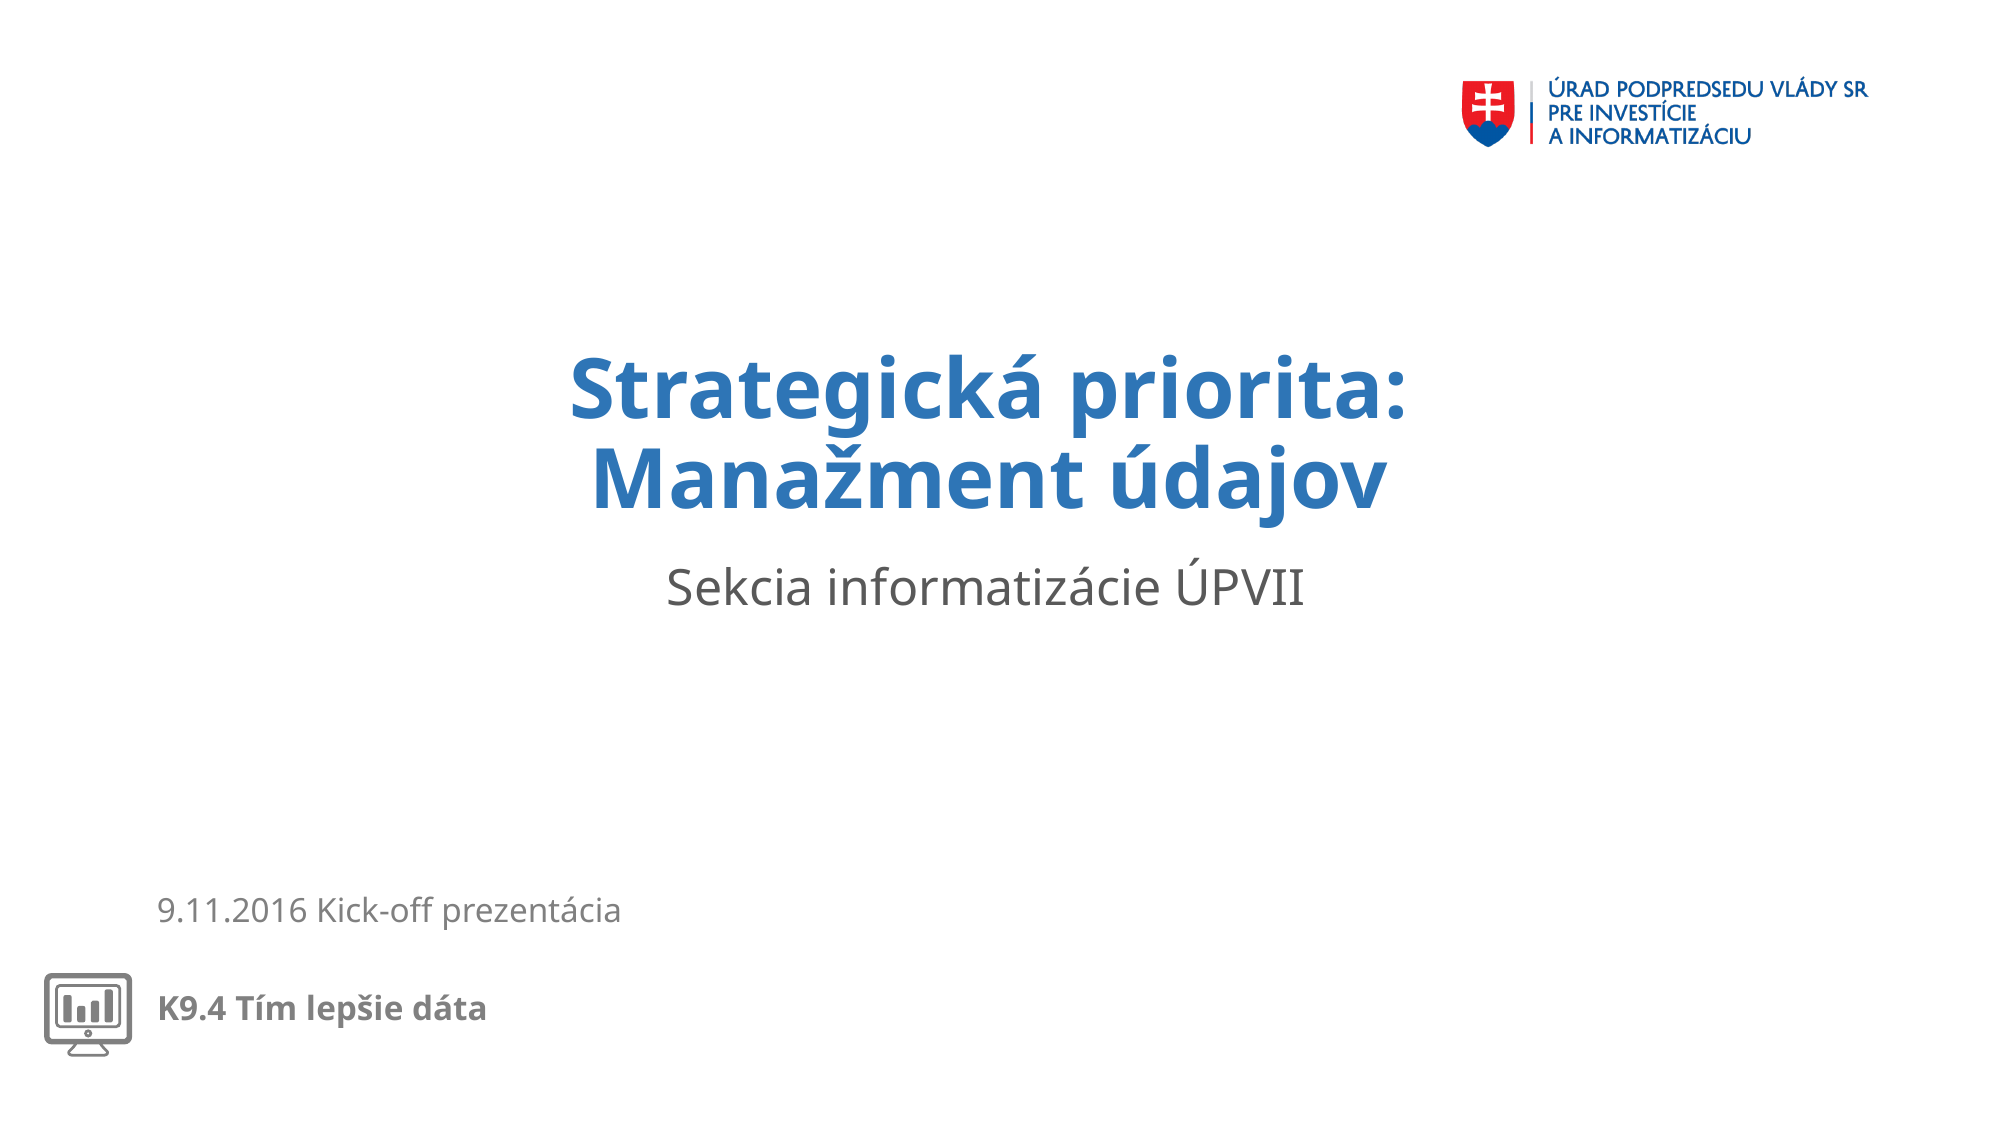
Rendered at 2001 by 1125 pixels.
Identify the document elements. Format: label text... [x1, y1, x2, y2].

title Strategická priorita: Manažment údajov [249, 142, 1750, 535]
text_box 9.11.2016 Kick-off prezentácia [142, 881, 720, 937]
subtitle Sekcia informatizácie ÚPVII [236, 555, 1737, 625]
picture [1412, 30, 1918, 194]
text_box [44, 973, 133, 1057]
text_box K9.4 Tím lepšie dáta [142, 979, 577, 1035]
